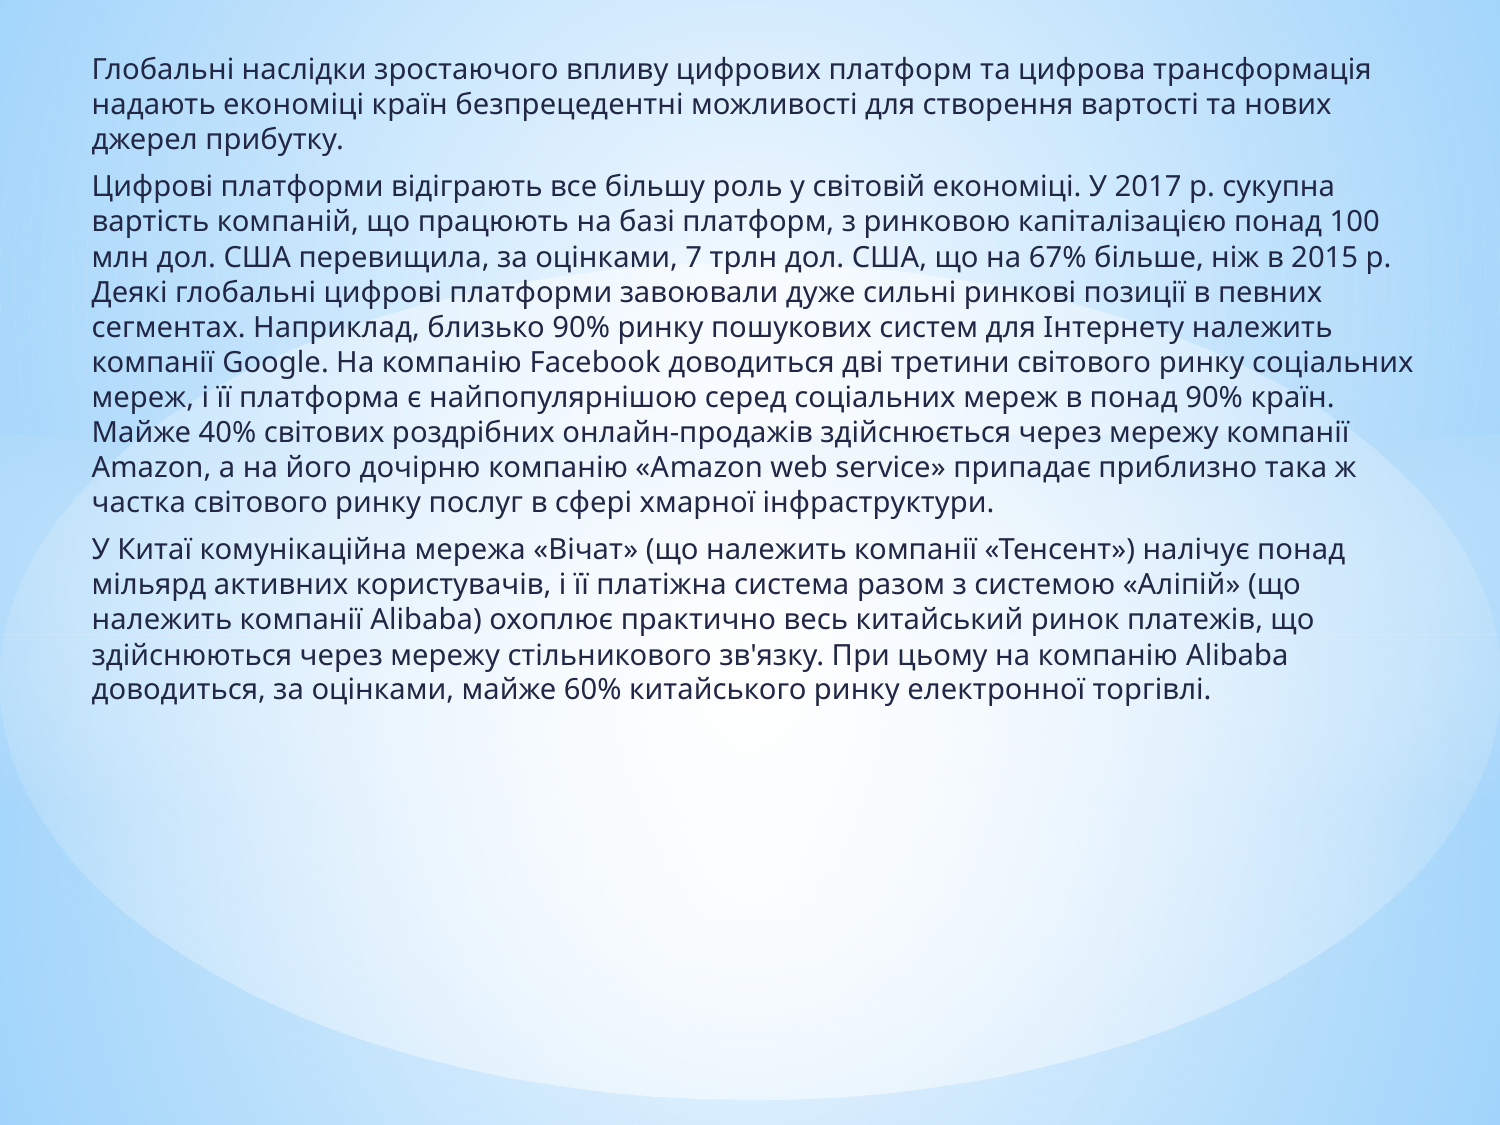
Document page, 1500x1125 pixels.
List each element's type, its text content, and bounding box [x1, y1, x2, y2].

subtitle Глобальні наслідки зростаючого впливу цифрових платформ та цифрова трансформація надають економіці країн безпрецедентні можливості для створення вартості та нових джерел прибутку. Цифрові платформи відіграють все більшу роль у світовій економіці. У 2017 р. сукупна вартість компаній, що працюють на базі платформ, з ринковою капіталізацією понад 100 млн дол. США перевищила, за оцінками, 7 трлн дол. США, що на 67% більше, ніж в 2015 р. Деякі глобальні цифрові платформи завоювали дуже сильні ринкові позиції в певних сегментах. Наприклад, близько 90% ринку пошукових систем для Інтернету належить компанії Google. На компанію Facebook доводиться дві третини світового ринку соціальних мереж, і її платформа є найпопулярнішою серед соціальних мереж в понад 90% країн. Майже 40% світових роздрібних онлайн-продажів здійснюється через мережу компанії Amazon, а на його дочірню компанію «Аmazon web service» припадає приблизно така ж частка світового ринку послуг в сфері хмарної інфраструктури. У Китаї комунікаційна мережа «Вічат» (що належить компанії «Тенсент») налічує понад мільярд активних користувачів, і її платіжна система разом з системою «Аліпій» (що належить компанії Alibaba) охоплює практично весь китайський ринок платежів, що здійснюються через мережу стільникового зв'язку. При цьому на компанію Alibaba доводиться, за оцінками, майже 60% китайського ринку електронної торгівлі. [76, 42, 1436, 1035]
